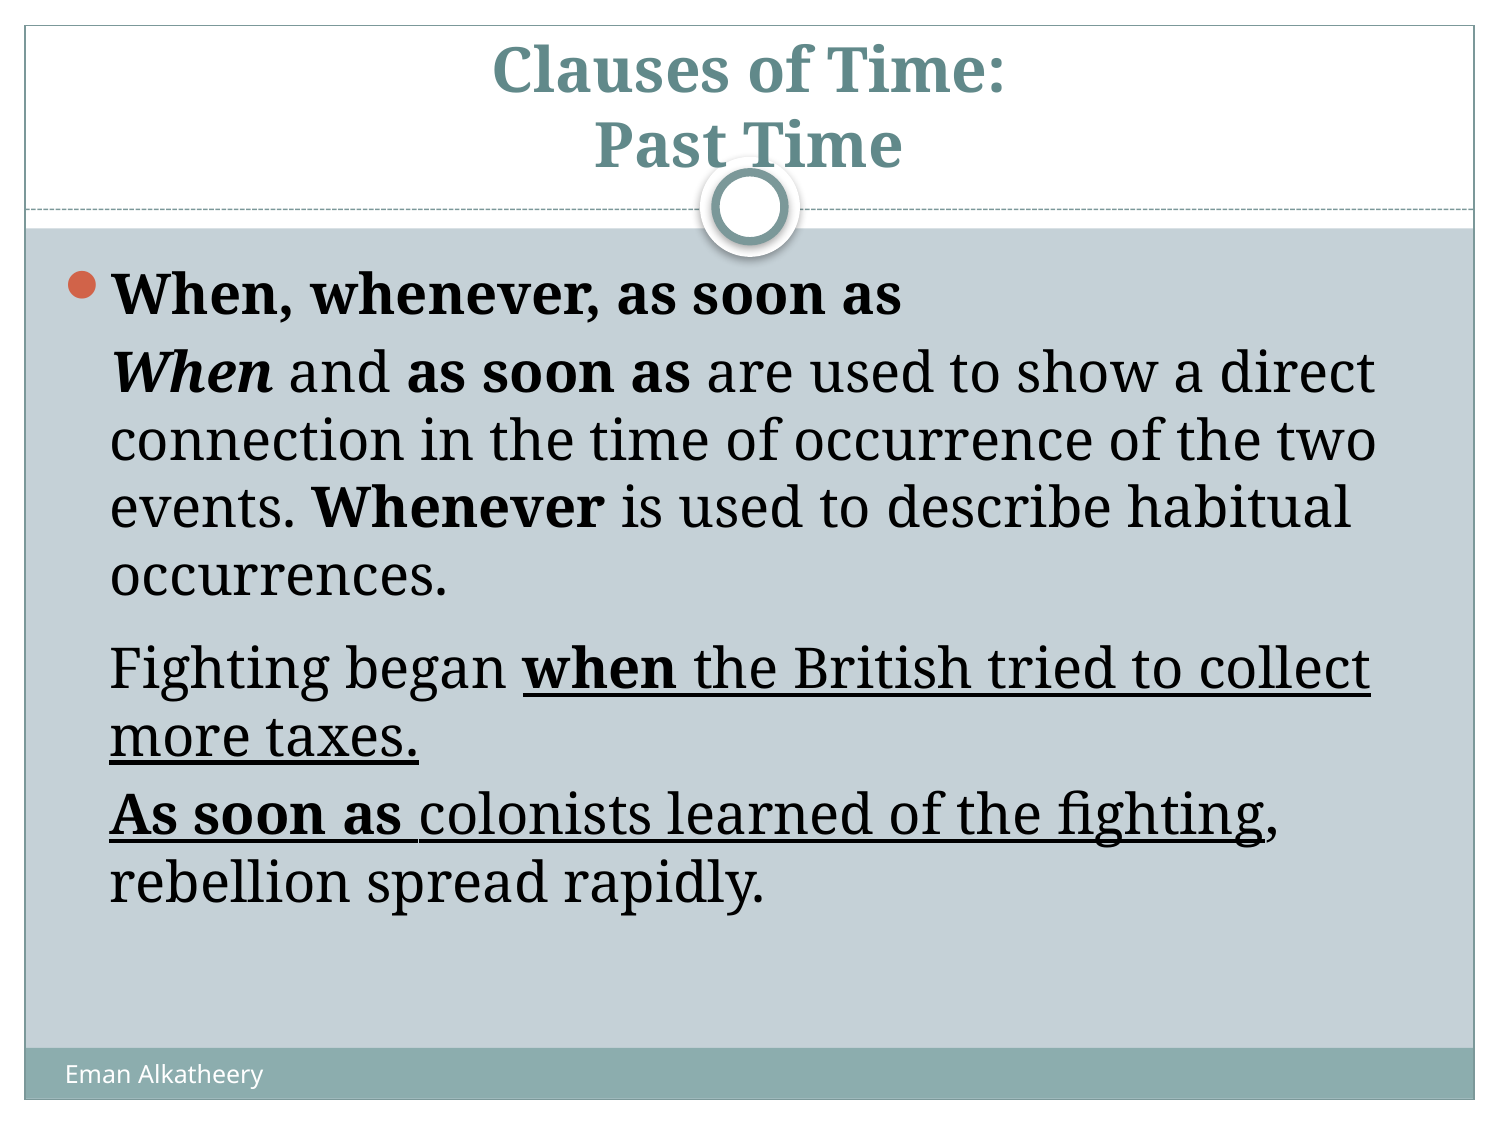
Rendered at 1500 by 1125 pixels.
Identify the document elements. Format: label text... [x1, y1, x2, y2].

title Clauses of Time: Past Time [49, 63, 1450, 188]
list When, whenever, as soon as When and as soon as are used to show a direct connection in the time of occurrence of the two events. Whenever is used to describe habitual occurrences. Fighting began when the British tried to collect more taxes. As soon as colonists learned of the fighting, rebellion spread rapidly. [49, 250, 1445, 1001]
footer Eman Alkatheery [50, 1051, 638, 1112]
